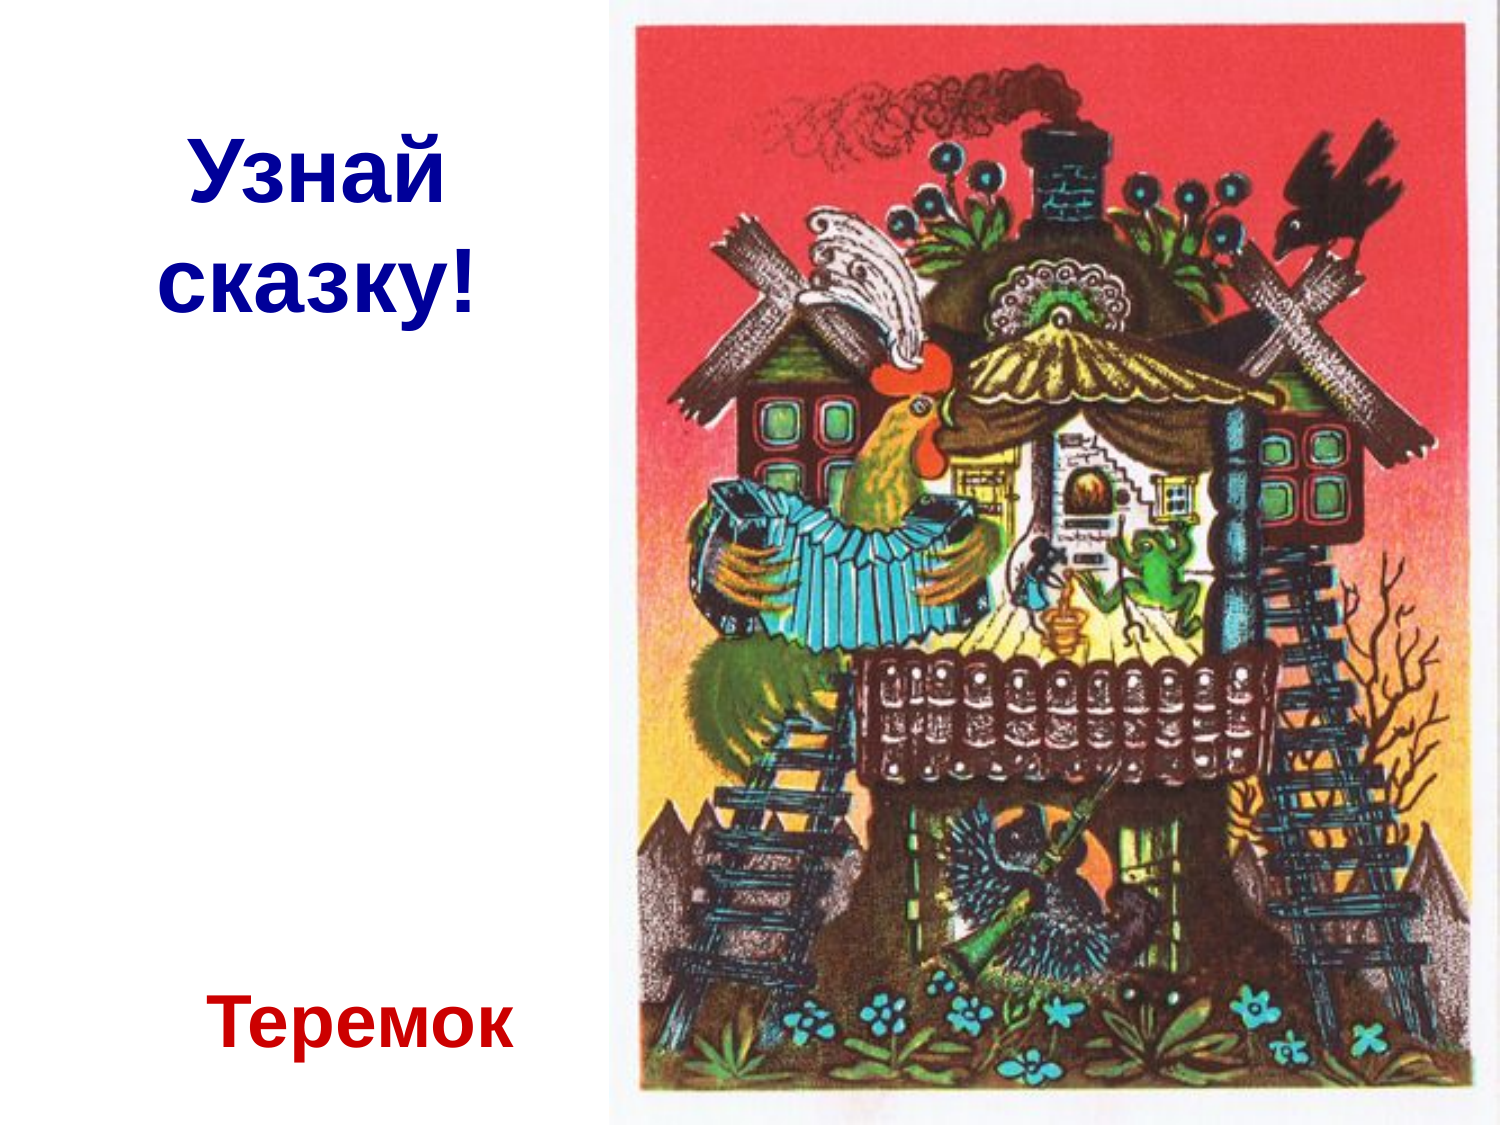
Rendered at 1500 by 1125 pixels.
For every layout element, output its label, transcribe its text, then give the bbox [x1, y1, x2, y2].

picture [608, 0, 1500, 1125]
title Узнай сказку! [74, 44, 562, 398]
text_box Теремок [135, 964, 585, 1071]
